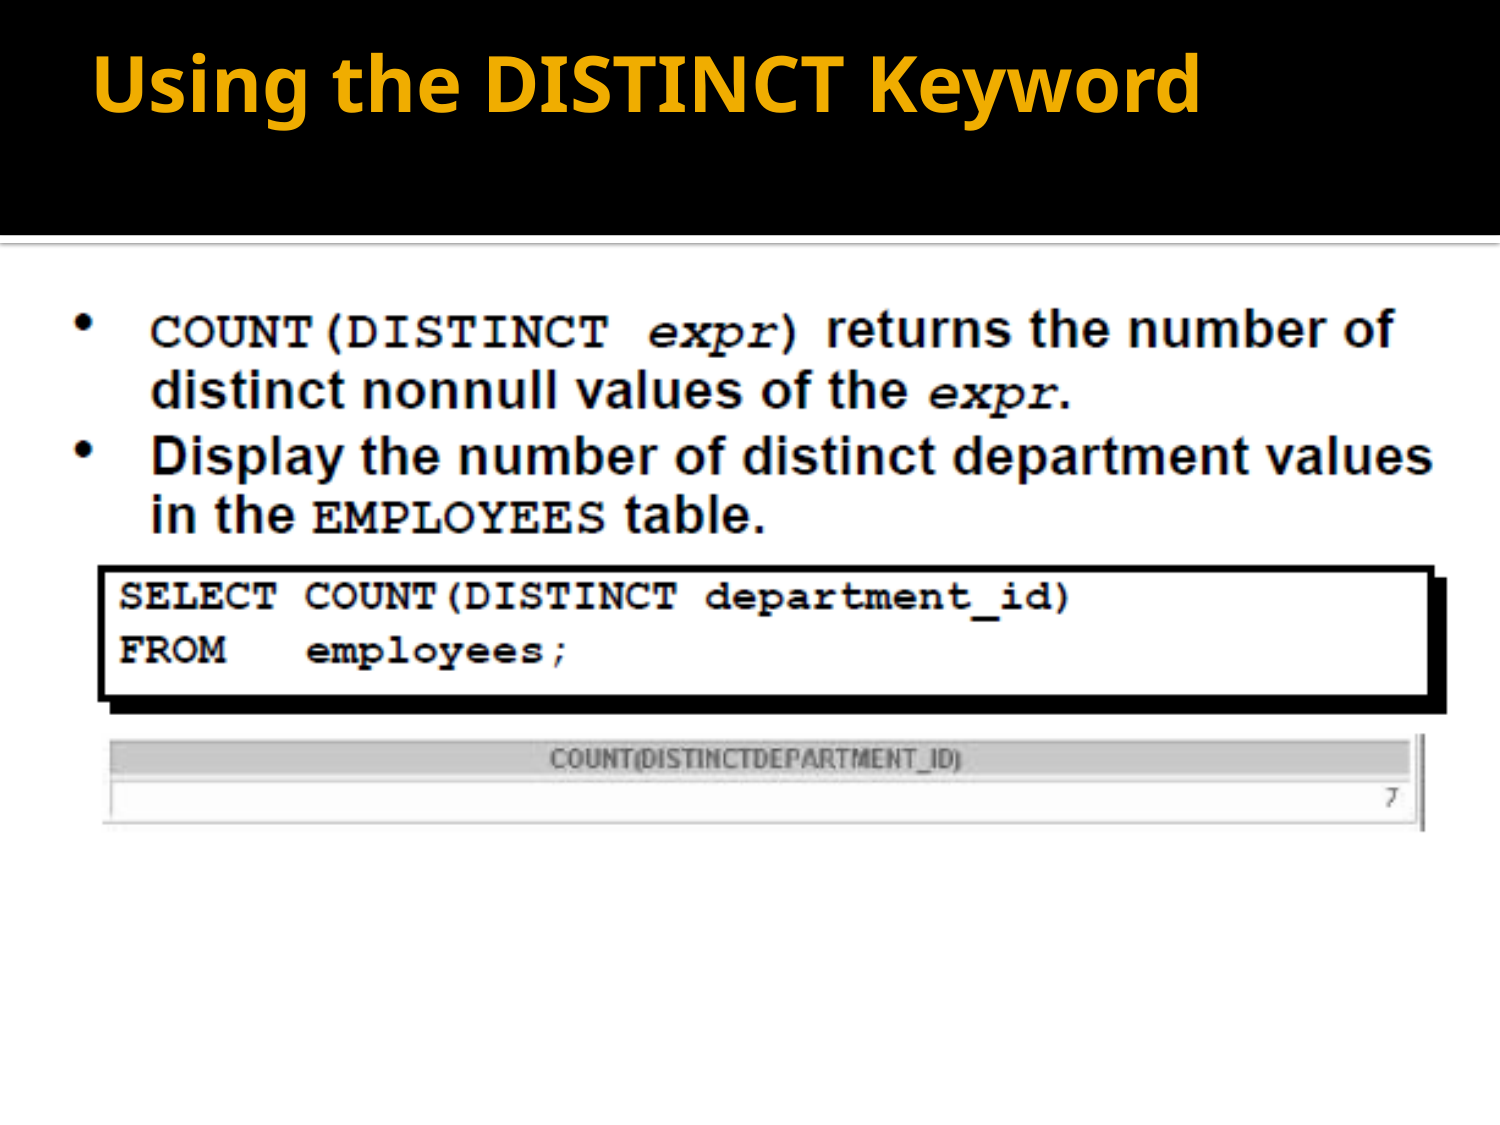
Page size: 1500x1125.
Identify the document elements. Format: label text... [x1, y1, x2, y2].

title Using the DISTINCT Keyword [75, 25, 1425, 231]
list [37, 262, 1460, 850]
